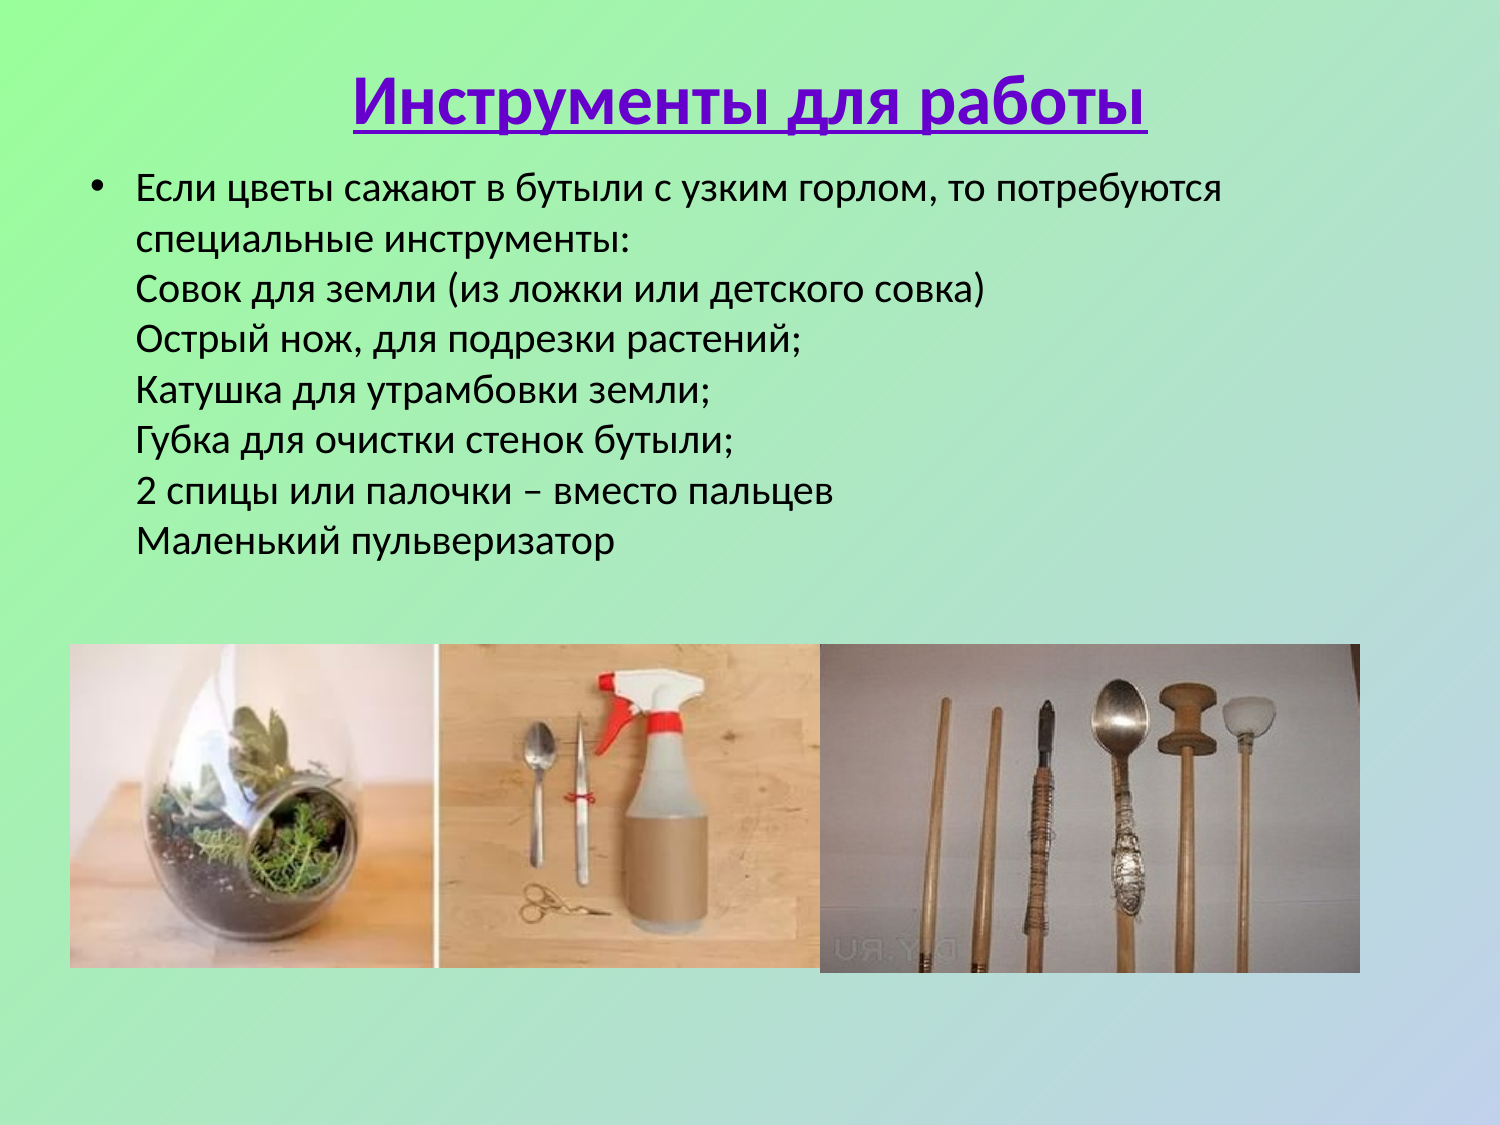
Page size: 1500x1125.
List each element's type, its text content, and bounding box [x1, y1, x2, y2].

list Если цветы сажают в бутыли с узким горлом, то потребуются специальные инструменты: Совок для земли (из ложки или детского совка) Острый нож, для подрезки растений; Катушка для утрамбовки земли; Губка для очистки стенок бутыли; 2 спицы или палочки – вместо пальцев Маленький пульверизатор [75, 152, 1425, 575]
title Инструменты для работы [75, 45, 1425, 152]
picture [70, 644, 1360, 973]
